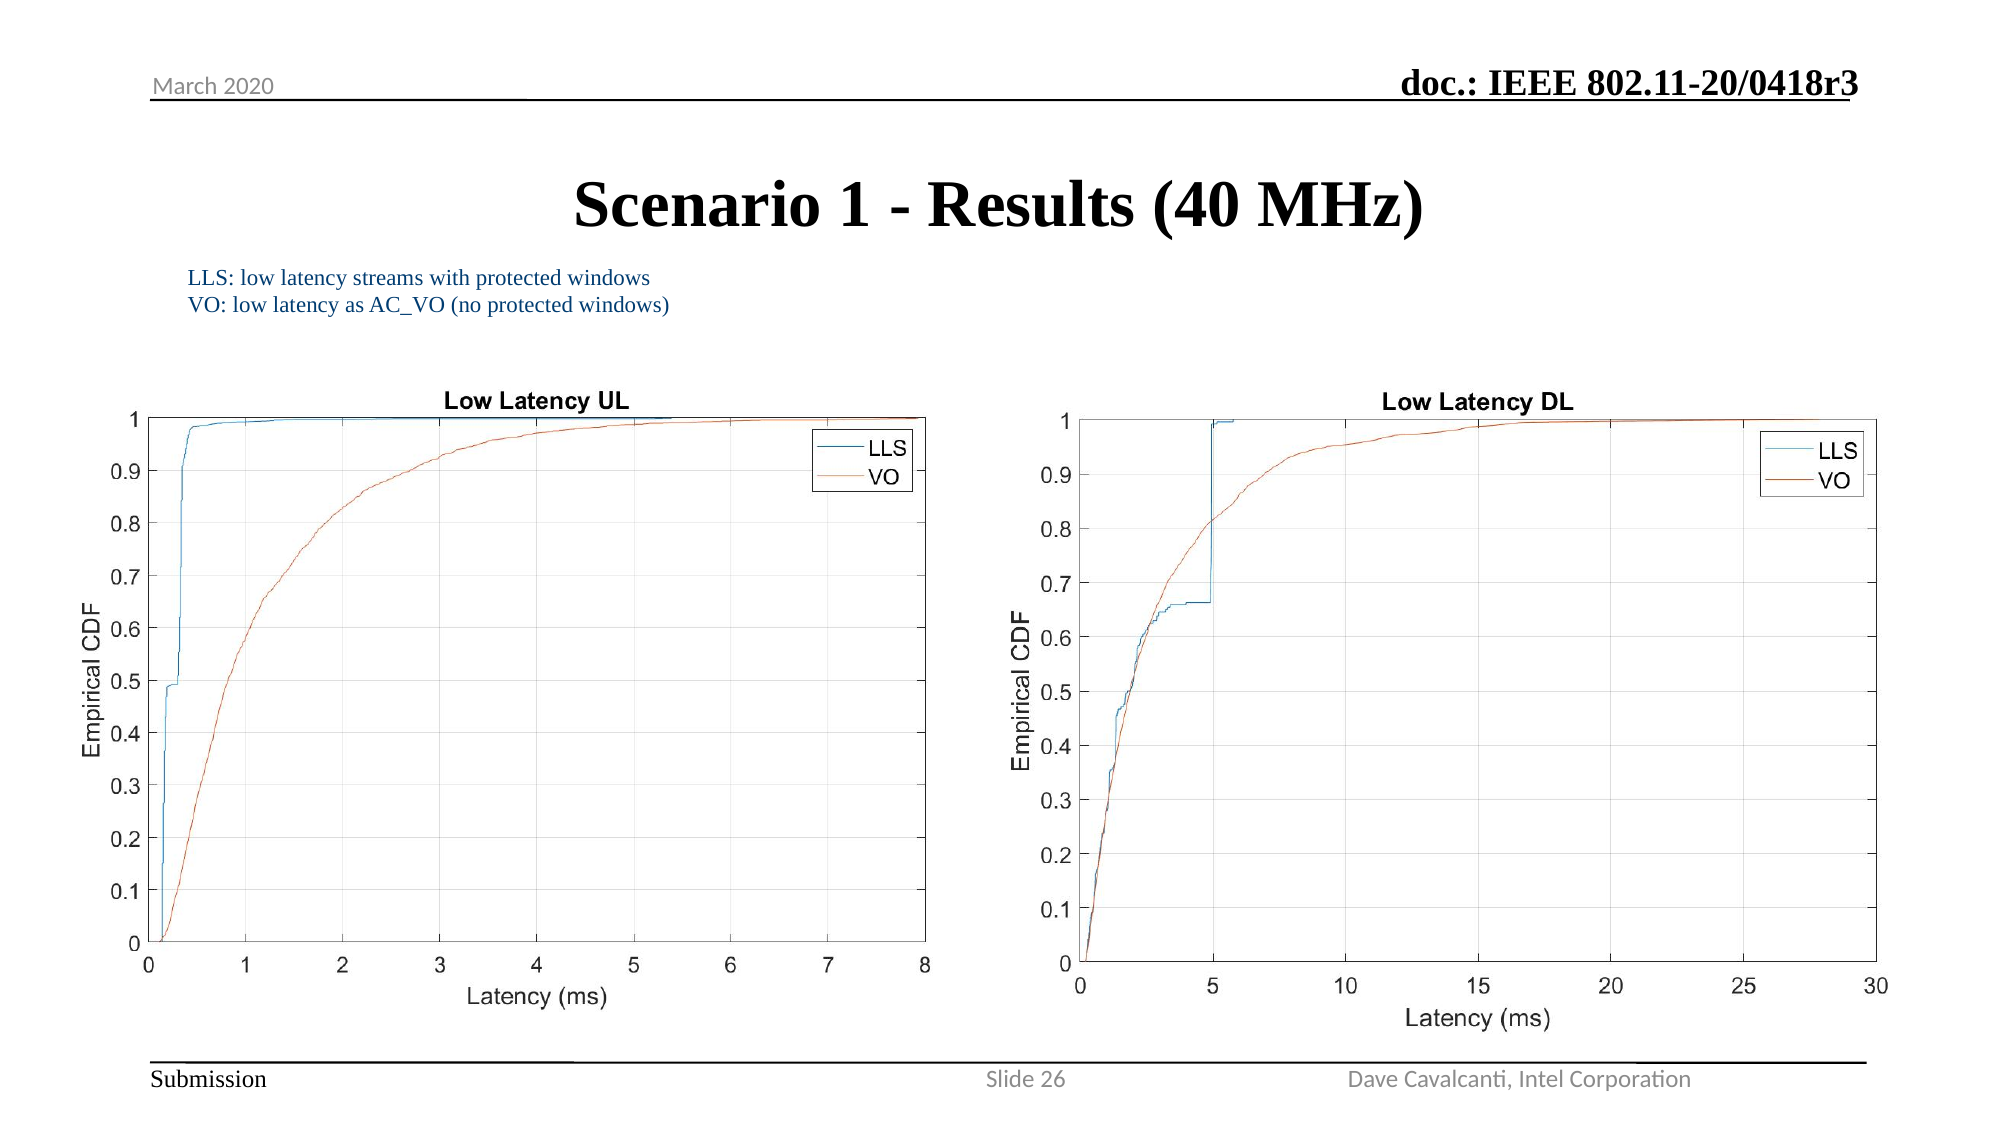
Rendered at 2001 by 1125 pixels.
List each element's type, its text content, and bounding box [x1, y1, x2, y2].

picture [49, 369, 933, 1032]
title Scenario 1 - Results (40 MHz) [149, 112, 1850, 288]
slide_number Slide 26 [950, 1061, 1067, 1123]
footer Dave Cavalcanti, Intel Corporation [1171, 1063, 1869, 1093]
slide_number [152, 54, 563, 100]
text_box LLS: low latency streams with protected windows VO: low latency as AC_VO (no protected windows) [187, 262, 985, 318]
picture [978, 369, 1893, 1056]
